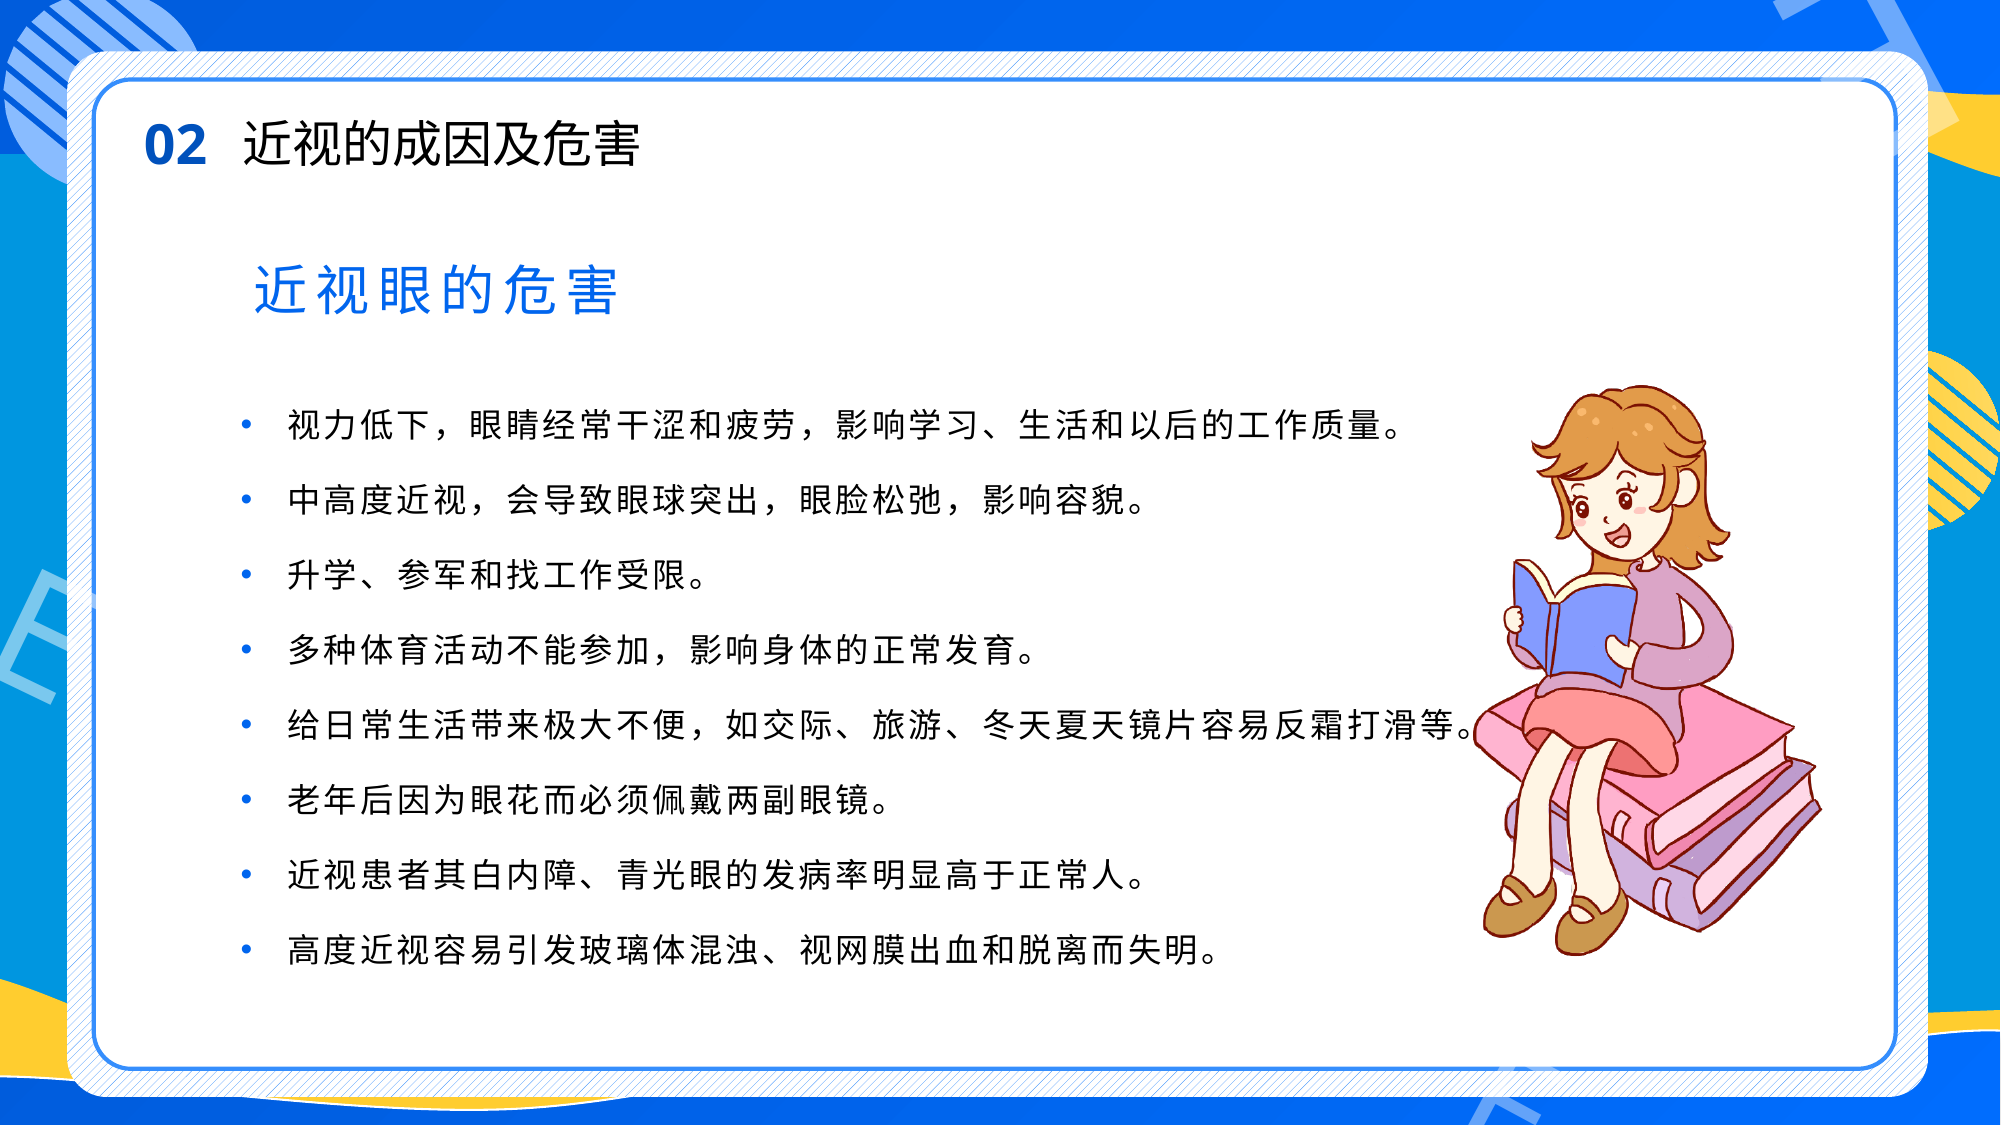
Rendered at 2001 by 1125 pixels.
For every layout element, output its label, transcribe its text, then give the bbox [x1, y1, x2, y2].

text_box 近视眼的危害 [238, 248, 636, 329]
text_box 视力低下，眼睛经常干涩和疲劳，影响学习、生活和以后的工作质量。 中高度近视，会导致眼球突出，眼脸松弛，影响容貌。 升学、参军和找工作受限。 多种体育活动不能参加，影响身体的正常发育。 给日常生活带来极大不便，如交际、旅游、冬天夏天镜片容易反霜打滑等。 老年后因为眼花而必须佩戴两副眼镜。 近视患者其白内障、青光眼的发病率明显高于正常人。 高度近视容易引发玻璃体混浊、视网膜出血和脱离而失明。 [225, 361, 1447, 977]
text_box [125, 101, 705, 185]
picture [1448, 361, 1839, 973]
